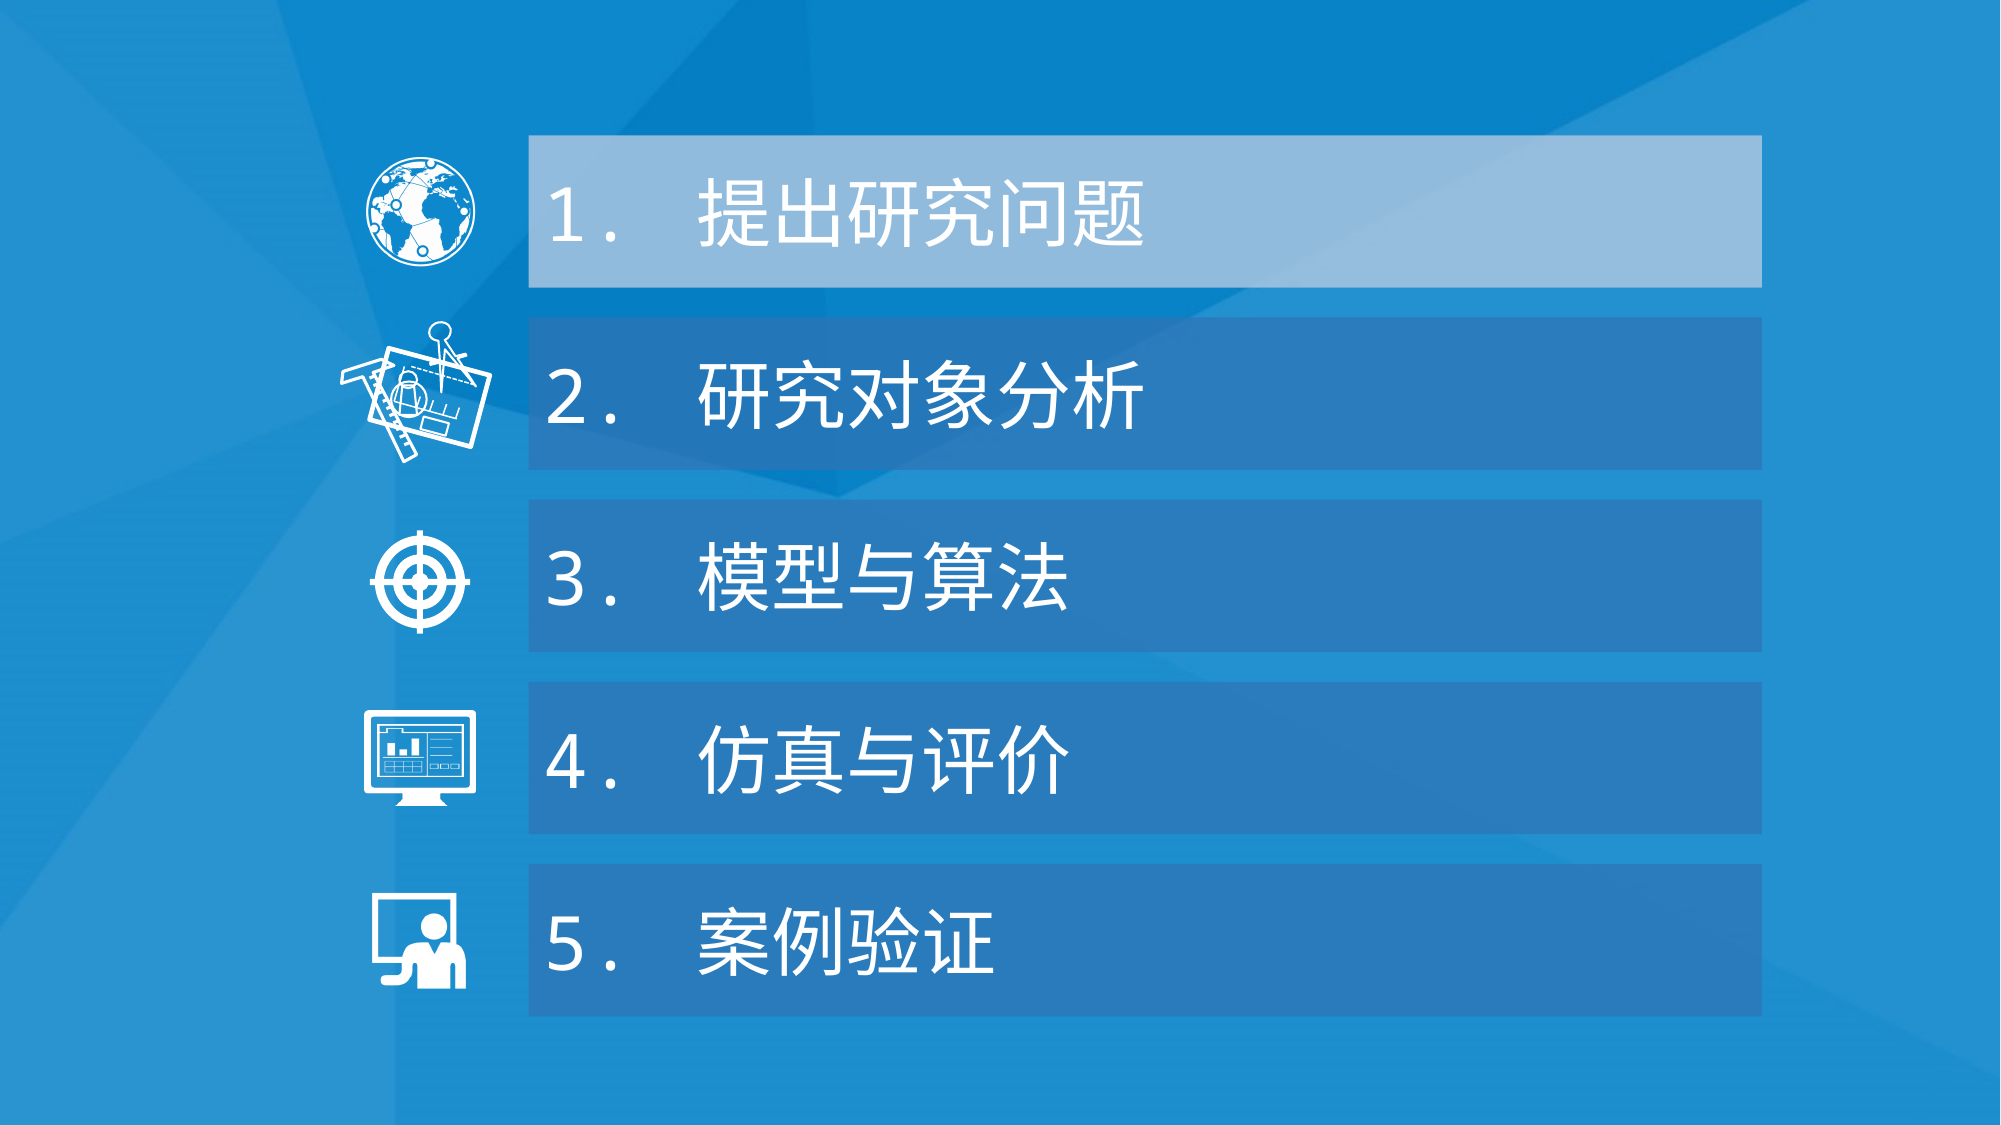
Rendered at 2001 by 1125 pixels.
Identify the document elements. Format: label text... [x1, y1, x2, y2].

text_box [315, 287, 522, 501]
text_box 2. 研究对象分析 [528, 317, 1762, 470]
picture [0, 0, 2001, 1125]
text_box [528, 135, 1762, 288]
text_box 5. 案例验证 [528, 864, 1762, 1017]
text_box [369, 530, 471, 634]
text_box 3. 模型与算法 [528, 499, 1762, 653]
text_box 4. 仿真与评价 [528, 681, 1762, 835]
